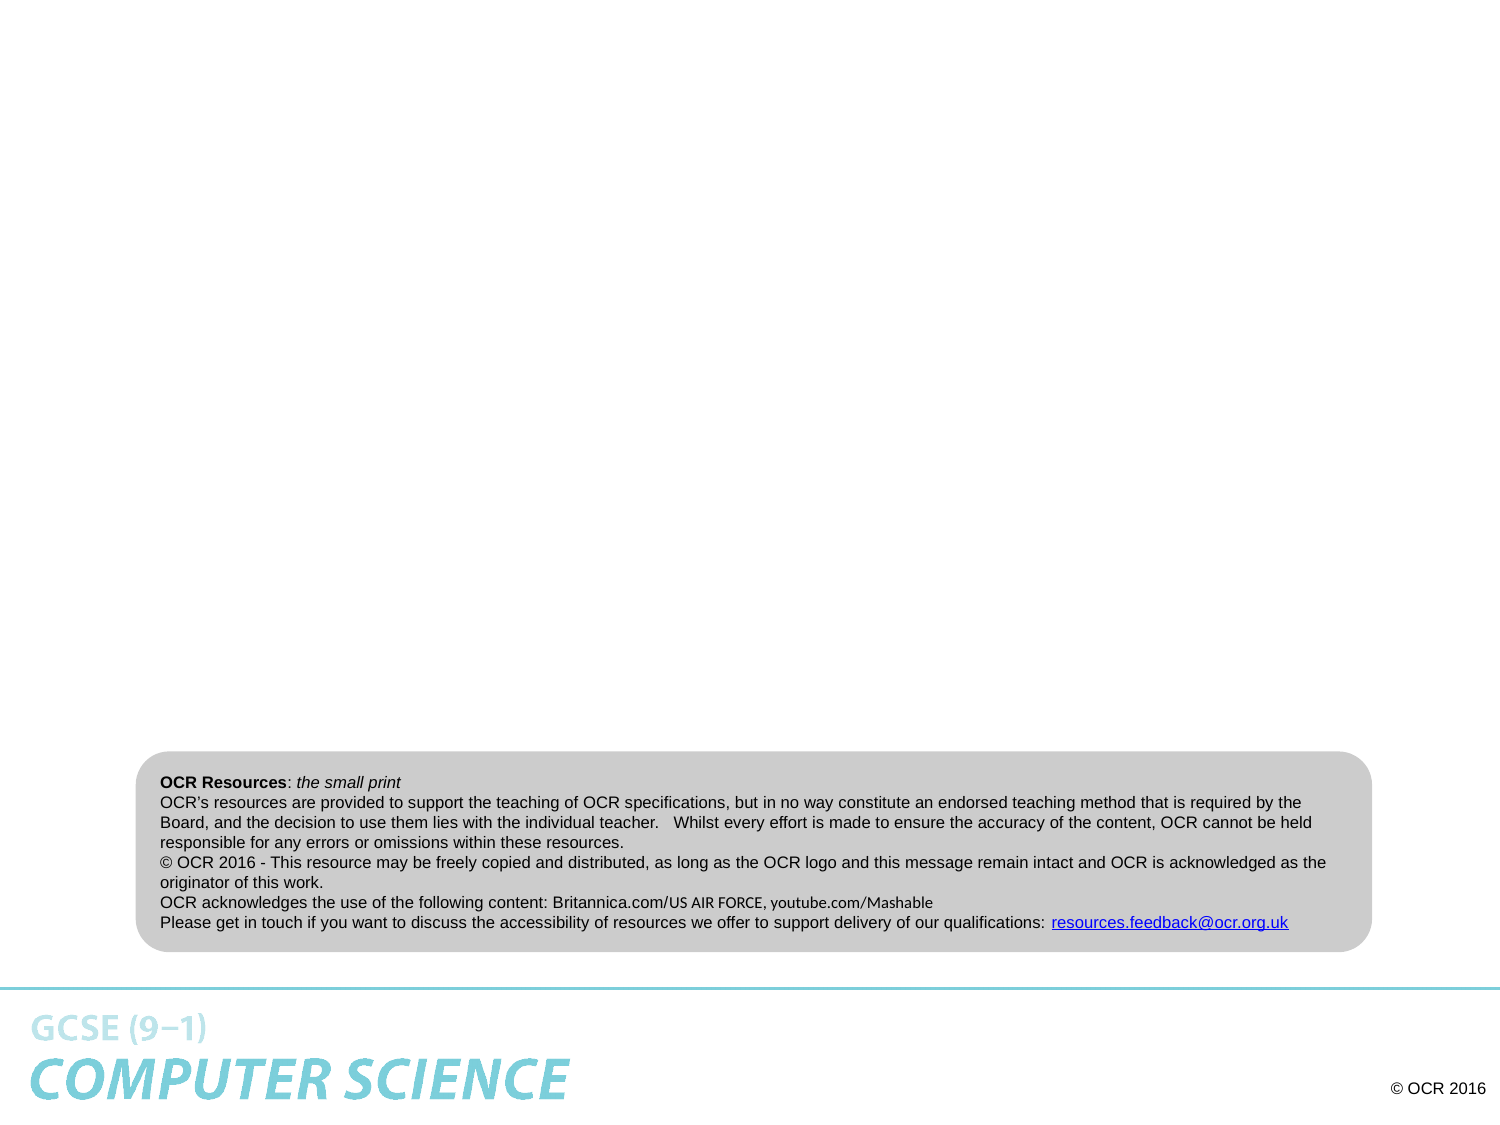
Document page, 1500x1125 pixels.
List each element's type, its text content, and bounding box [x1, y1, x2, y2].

picture [0, 987, 1500, 1124]
text_box OCR Resources: the small print OCR’s resources are provided to support the teaching of OCR specifications, but in no way constitute an endorsed teaching method that is required by the Board, and the decision to use them lies with the individual teacher. Whilst every effort is made to ensure the accuracy of the content, OCR cannot be held responsible for any errors or omissions within these resources. © OCR 2016 - This resource may be freely copied and distributed, as long as the OCR logo and this message remain intact and OCR is acknowledged as the originator of this work. OCR acknowledges the use of the following content: Britannica.com/US AIR FORCE, youtube.com/Mashable Please get in touch if you want to discuss the accessibility of resources we offer to support delivery of our qualifications: resources.feedback@ocr.org.uk [133, 749, 1375, 955]
